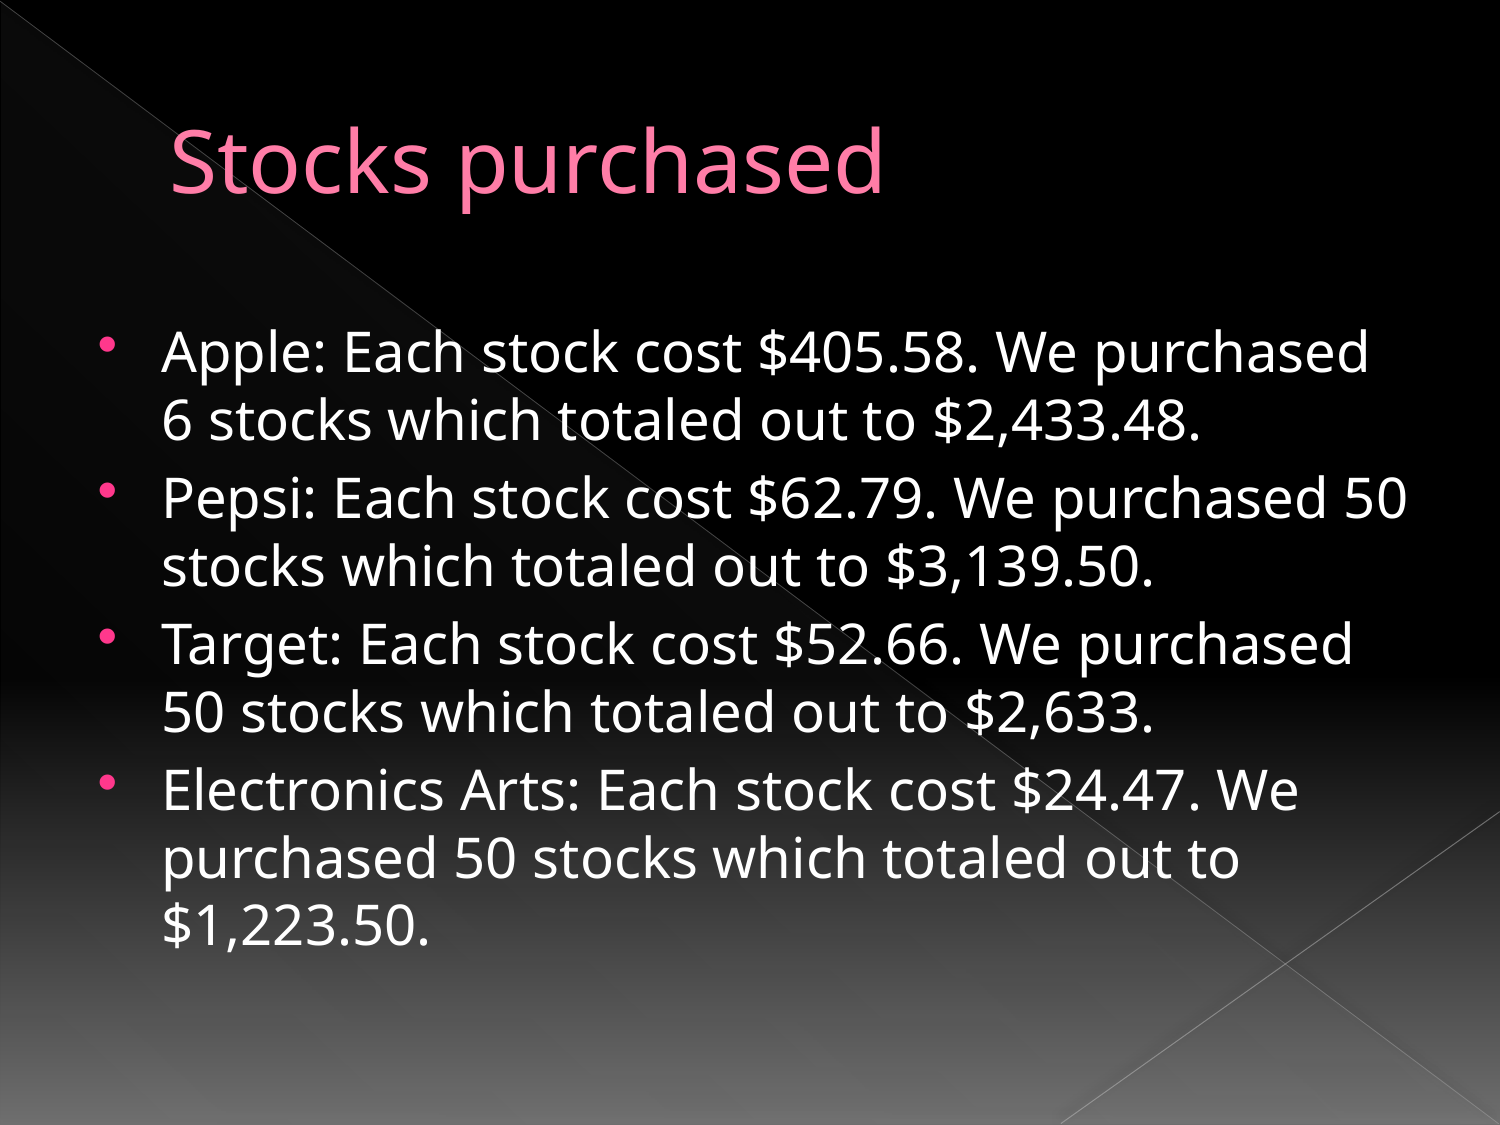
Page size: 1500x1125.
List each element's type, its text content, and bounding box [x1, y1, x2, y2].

title Stocks purchased [75, 43, 1425, 274]
list Apple: Each stock cost $405.58. We purchased 6 stocks which totaled out to $2,433.48. Pepsi: Each stock cost $62.79. We purchased 50 stocks which totaled out to $3,139.50. Target: Each stock cost $52.66. We purchased 50 stocks which totaled out to $2,633. Electronics Arts: Each stock cost $24.47. We purchased 50 stocks which totaled out to $1,223.50. [75, 308, 1425, 1059]
